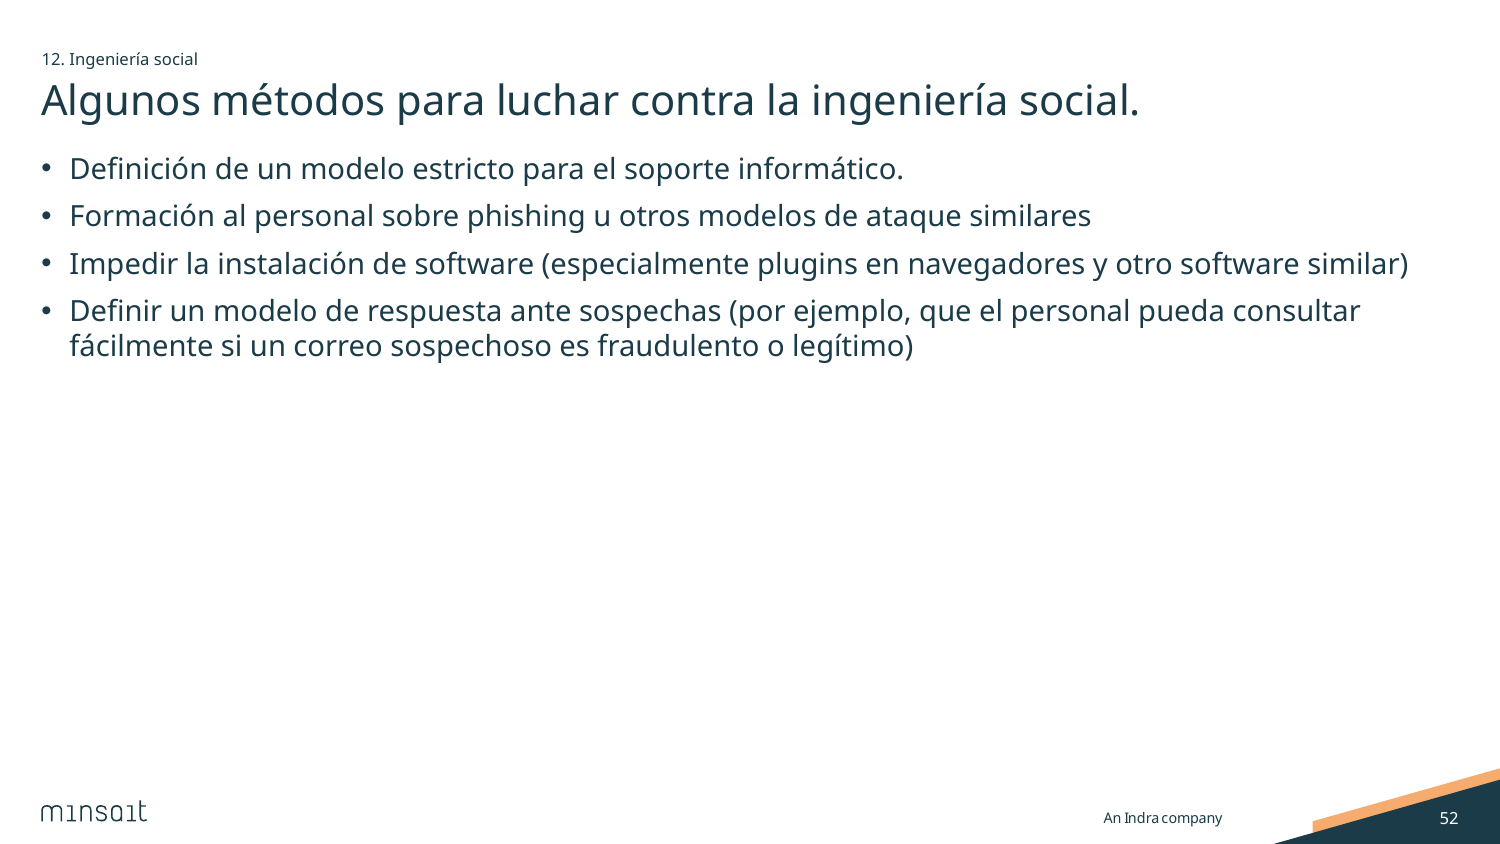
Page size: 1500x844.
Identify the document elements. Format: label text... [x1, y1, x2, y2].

list 12. Ingeniería social [41, 43, 1459, 75]
title Algunos métodos para luchar contra la ingeniería social. [41, 79, 1459, 150]
text_box Definición de un modelo estricto para el soporte informático. Formación al personal sobre phishing u otros modelos de ataque similares Impedir la instalación de software (especialmente plugins en navegadores y otro software similar) Definir un modelo de respuesta ante sospechas (por ejemplo, que el personal pueda consultar fácilmente si un correo sospechoso es fraudulento o legítimo) [41, 150, 1459, 436]
